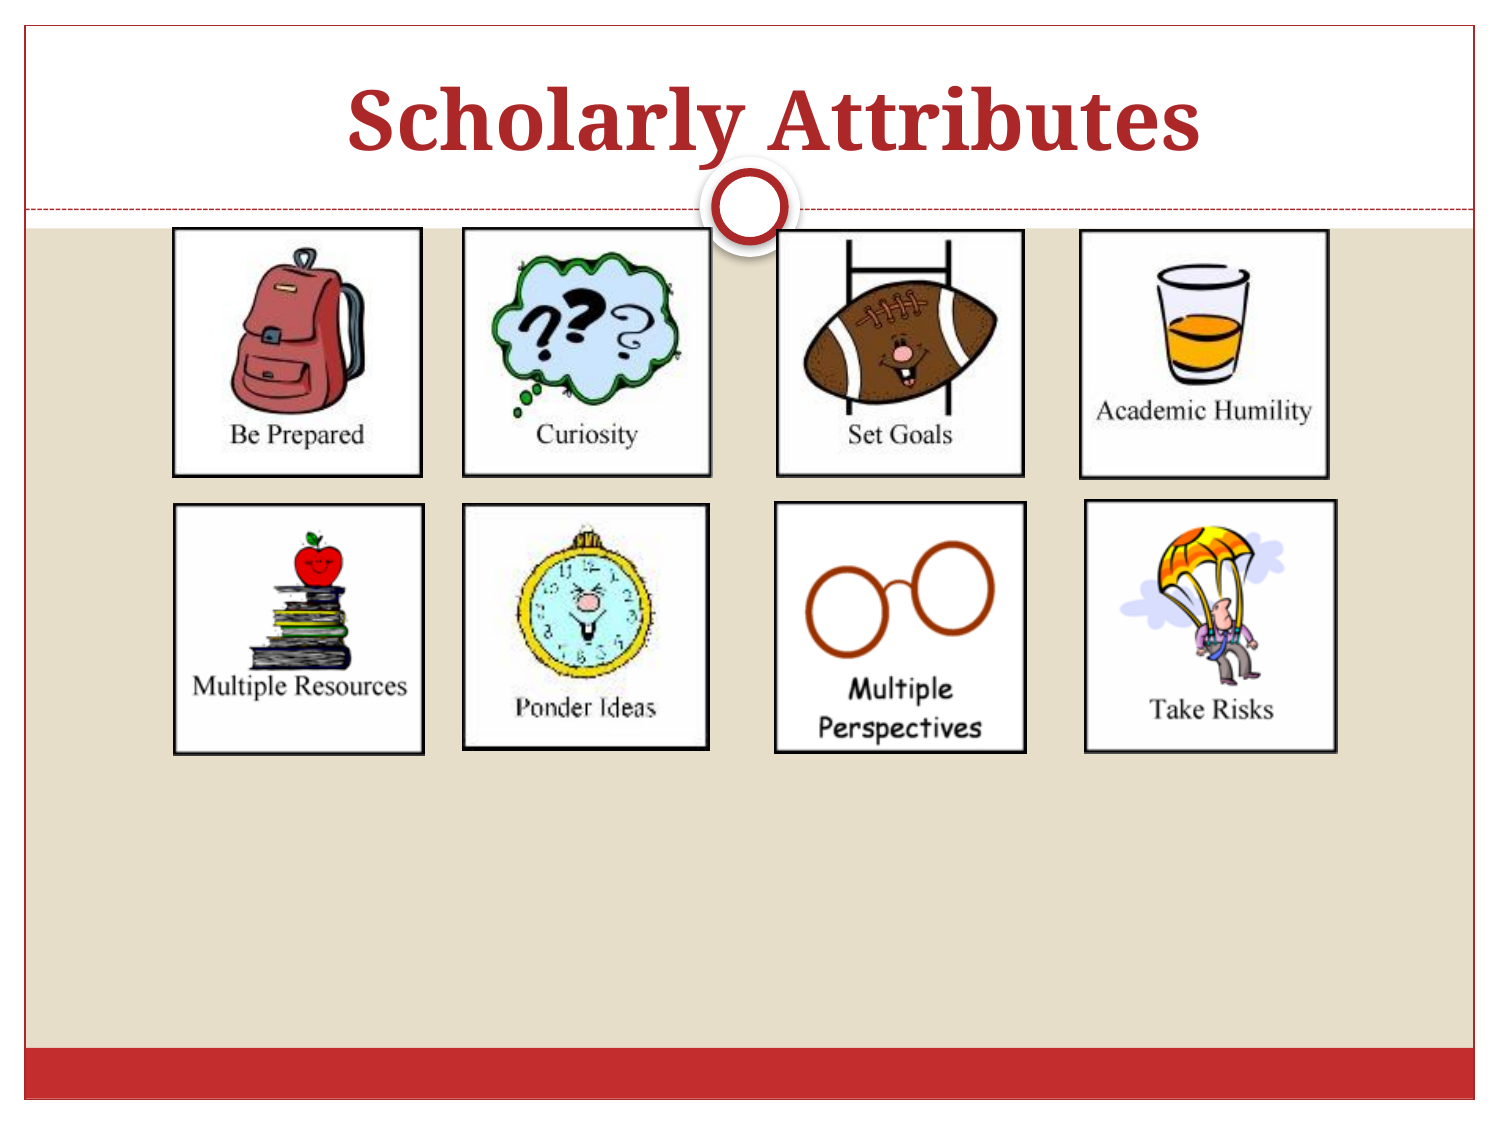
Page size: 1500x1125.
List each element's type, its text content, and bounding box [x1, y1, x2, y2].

picture [1079, 229, 1330, 480]
picture [776, 229, 1026, 479]
picture [774, 501, 1027, 754]
picture [173, 503, 426, 756]
picture [171, 227, 423, 479]
picture [462, 227, 713, 479]
title Scholarly Attributes [162, 50, 1388, 175]
picture [462, 503, 710, 751]
picture [1084, 499, 1338, 754]
